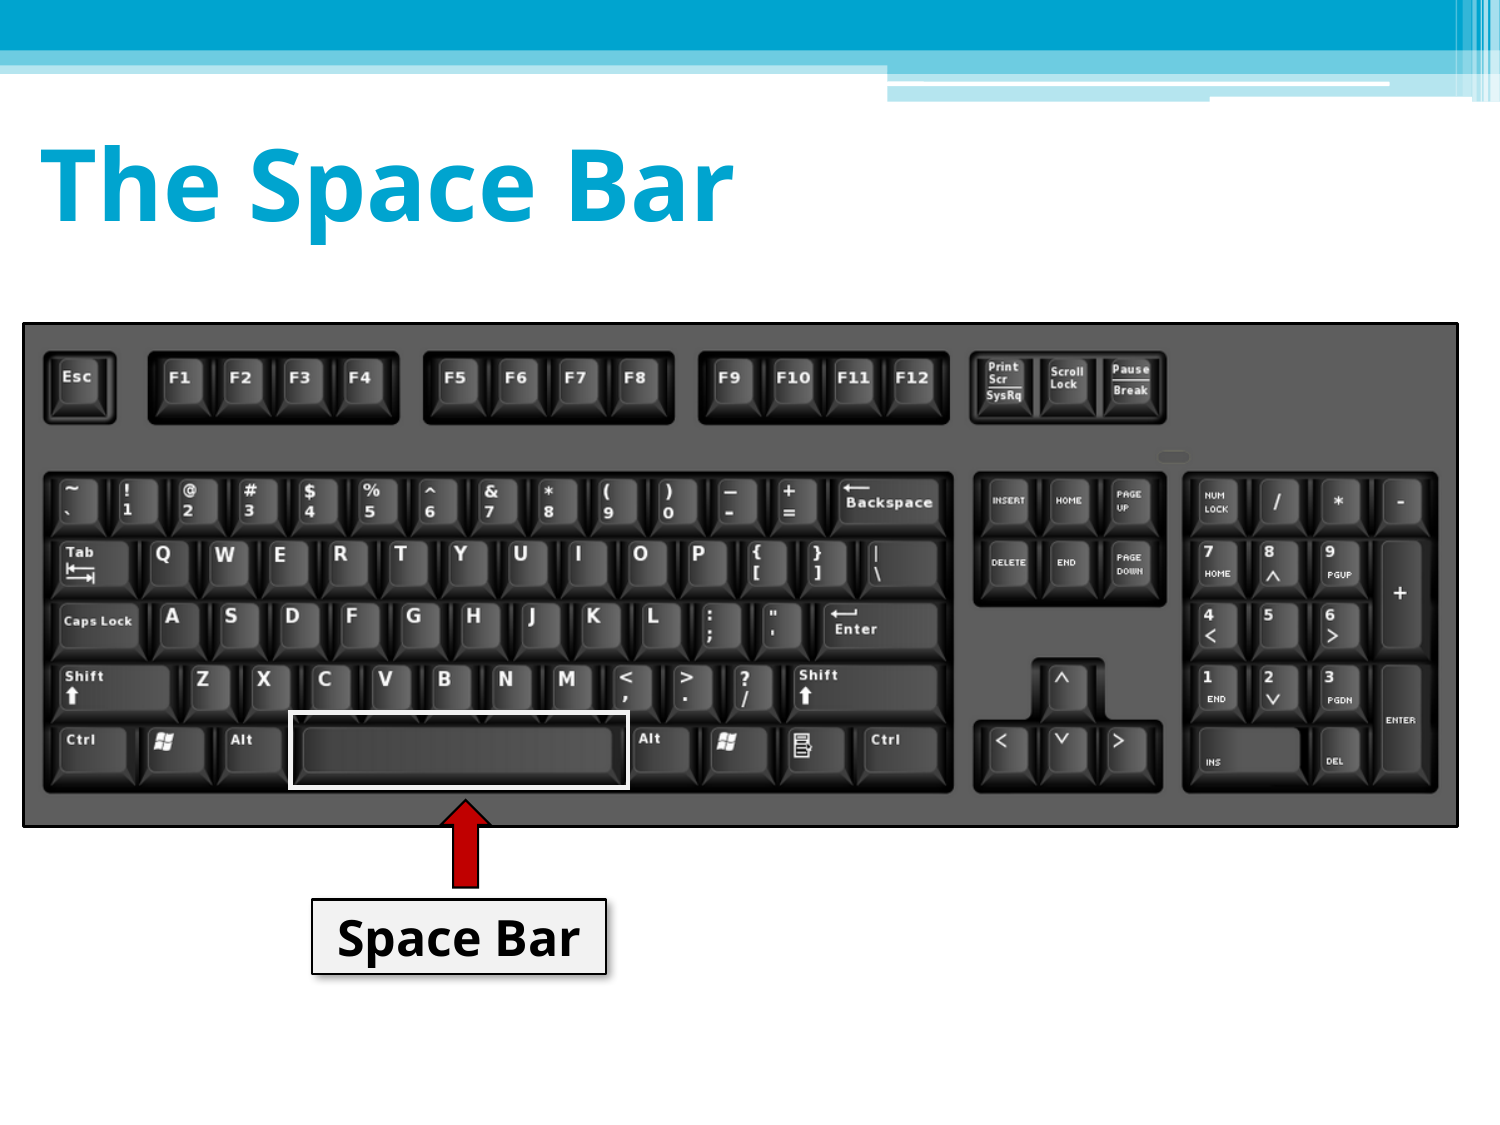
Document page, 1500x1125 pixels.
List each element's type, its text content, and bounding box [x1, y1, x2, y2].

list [24, 324, 1457, 825]
text_box Space Bar [312, 899, 607, 975]
text_box [438, 825, 494, 889]
title The Space Bar [24, 95, 1475, 268]
